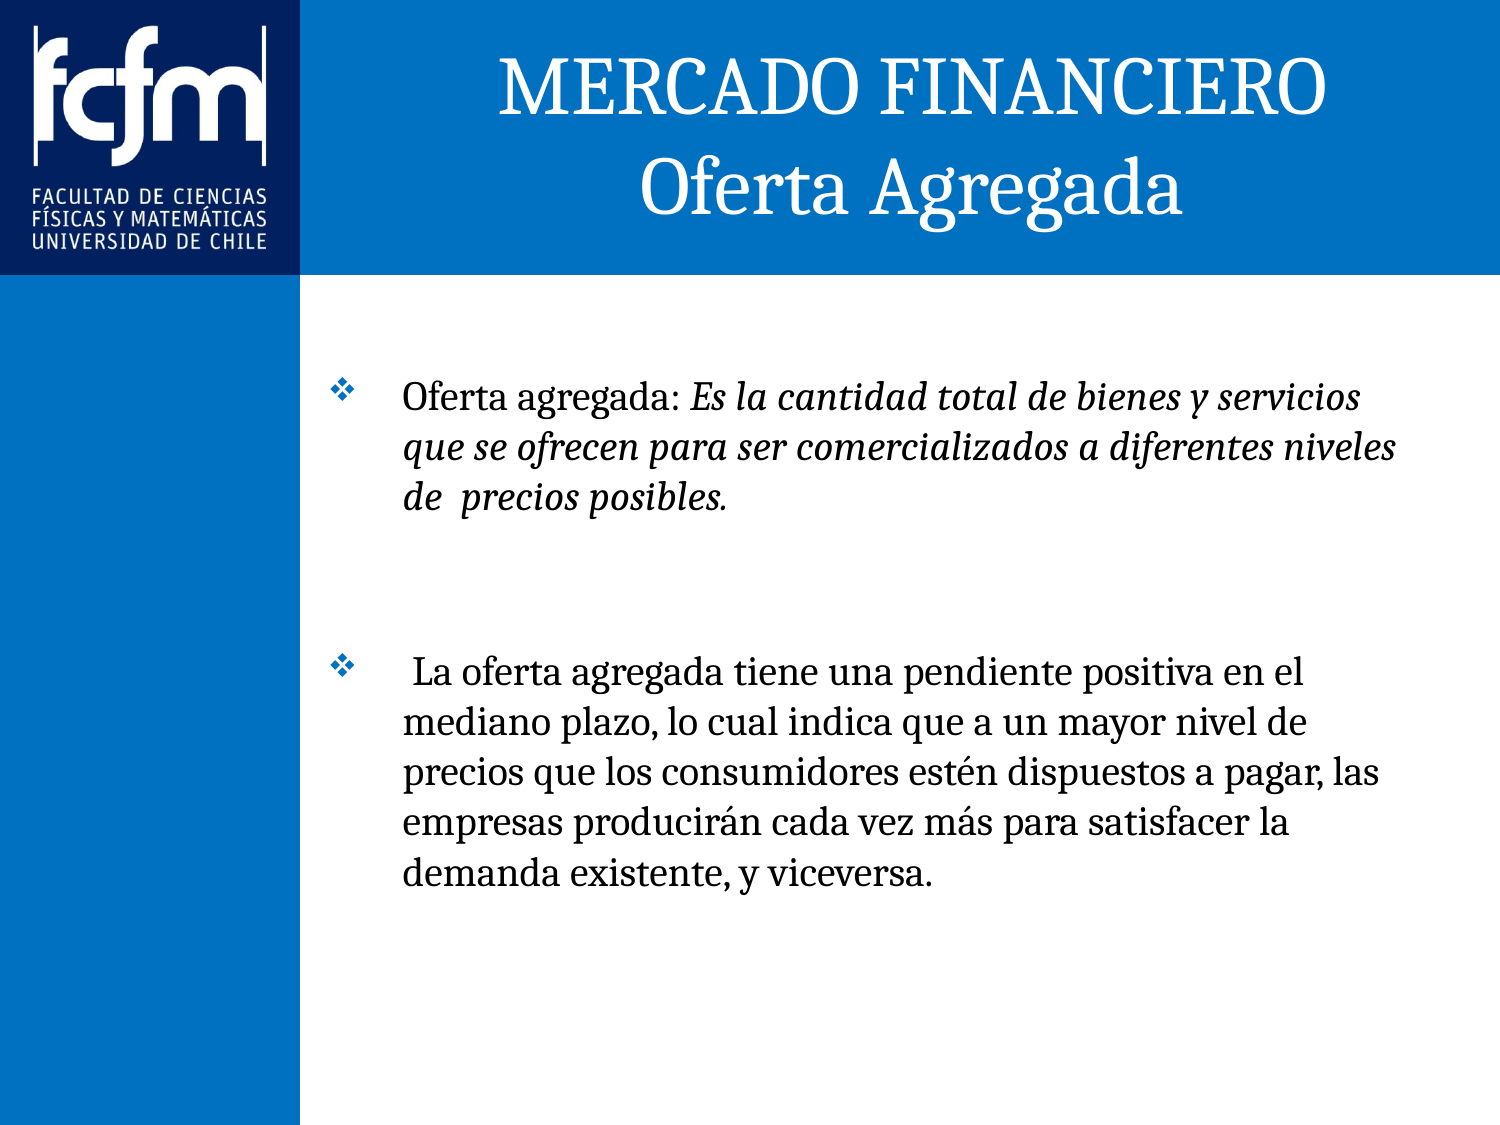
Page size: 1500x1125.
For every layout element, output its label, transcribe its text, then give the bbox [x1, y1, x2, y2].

text_box MERCADO FINANCIERO Oferta Agregada [399, 37, 1425, 225]
text_box Oferta agregada: Es la cantidad total de bienes y servicios que se ofrecen para ser comercializados a diferentes niveles de precios posibles. La oferta agregada tiene una pendiente positiva en el mediano plazo, lo cual indica que a un mayor nivel de precios que los consumidores estén dispuestos a pagar, las empresas producirán cada vez más para satisfacer la demanda existente, y viceversa. [312, 361, 1416, 902]
picture [29, 18, 272, 254]
